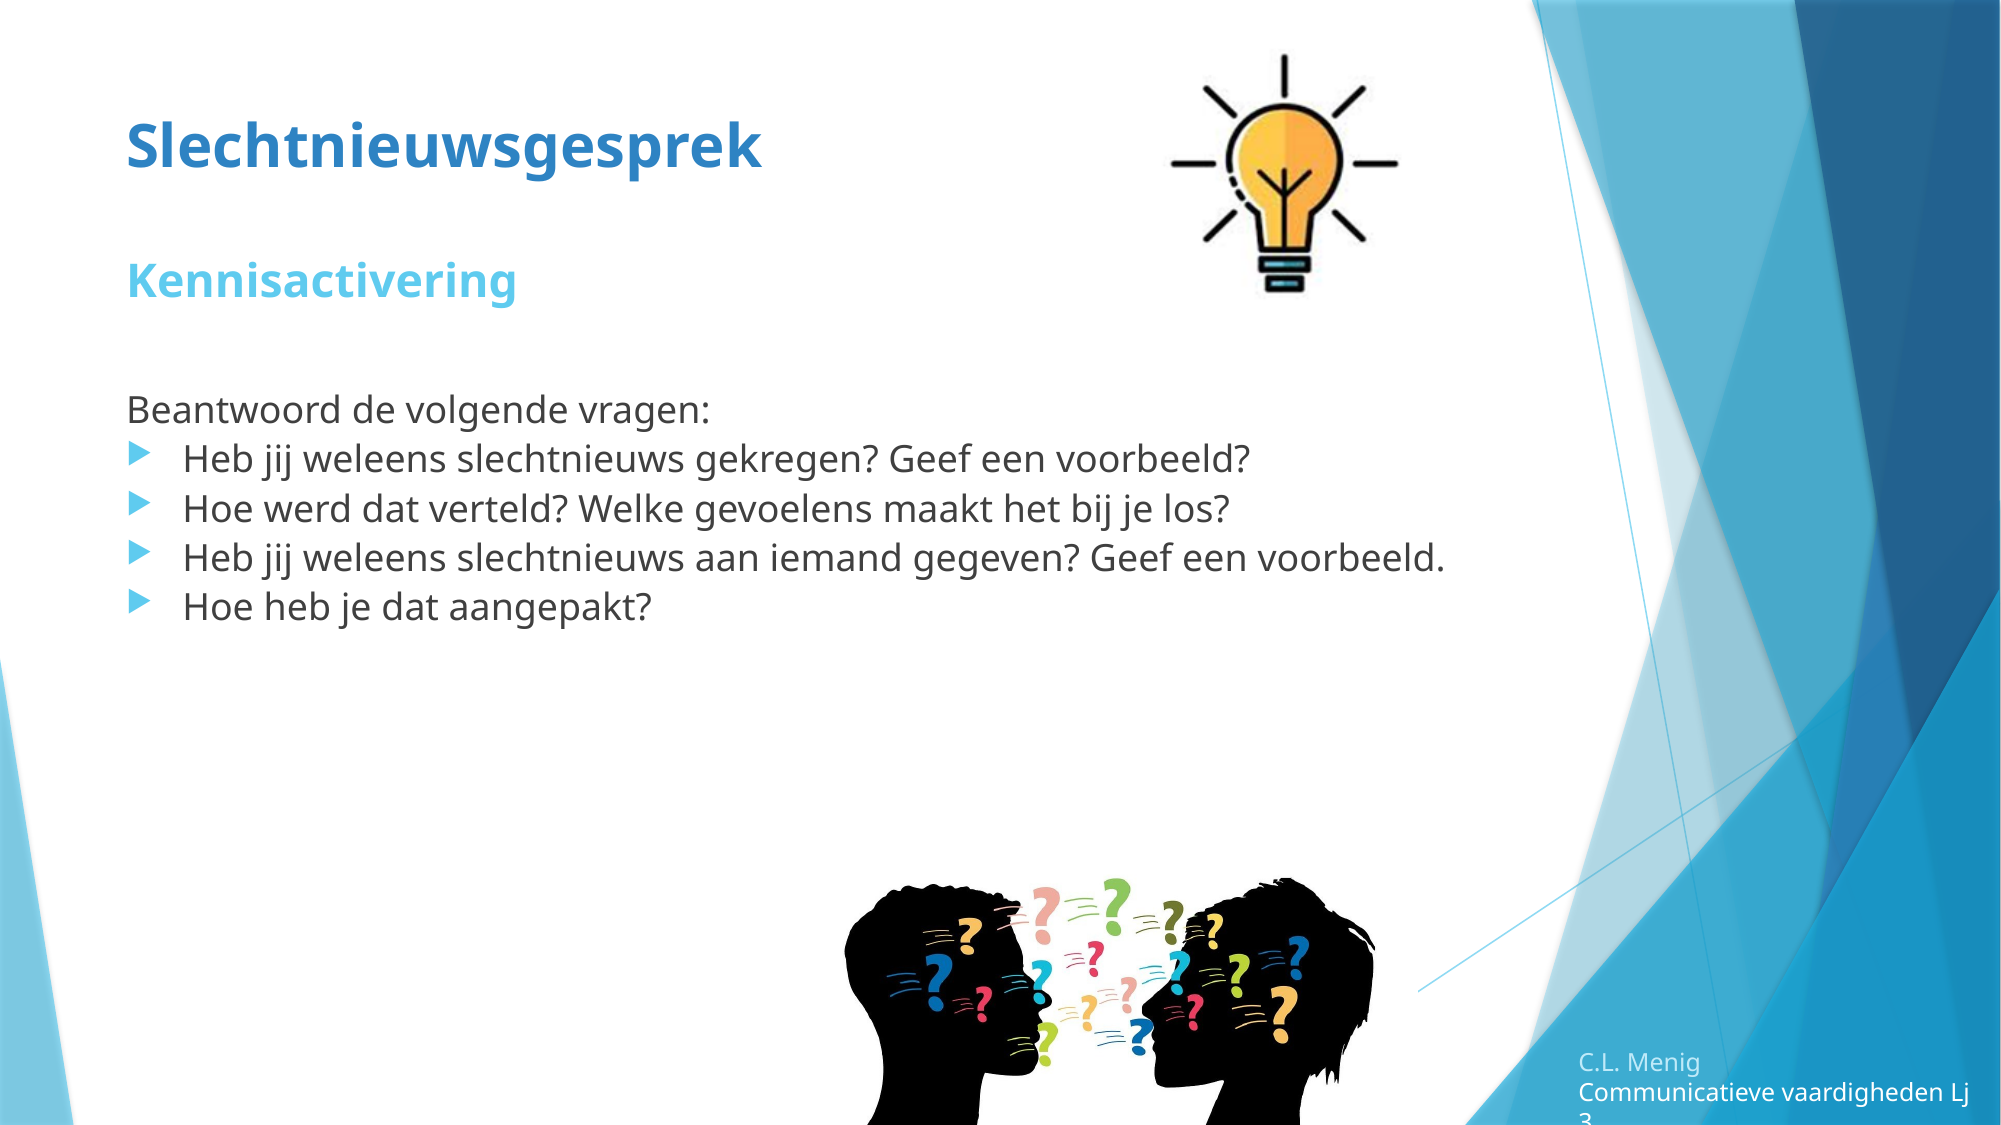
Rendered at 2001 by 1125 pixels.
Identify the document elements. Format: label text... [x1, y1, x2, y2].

text_box C.L. Menig Communicatieve vaardigheden Lj 3 [1563, 1038, 2000, 1125]
title Slechtnieuwsgesprek Kennisactivering [111, 99, 1522, 317]
list Beantwoord de volgende vragen: Heb jij weleens slechtnieuws gekregen? Geef een voorbeeld? Hoe werd dat verteld? Welke gevoelens maakt het bij je los? Heb jij weleens slechtnieuws aan iemand gegeven? Geef een voorbeeld. Hoe heb je dat aangepakt? [111, 378, 1522, 1016]
picture [754, 865, 1418, 1125]
picture [1144, 28, 1426, 306]
